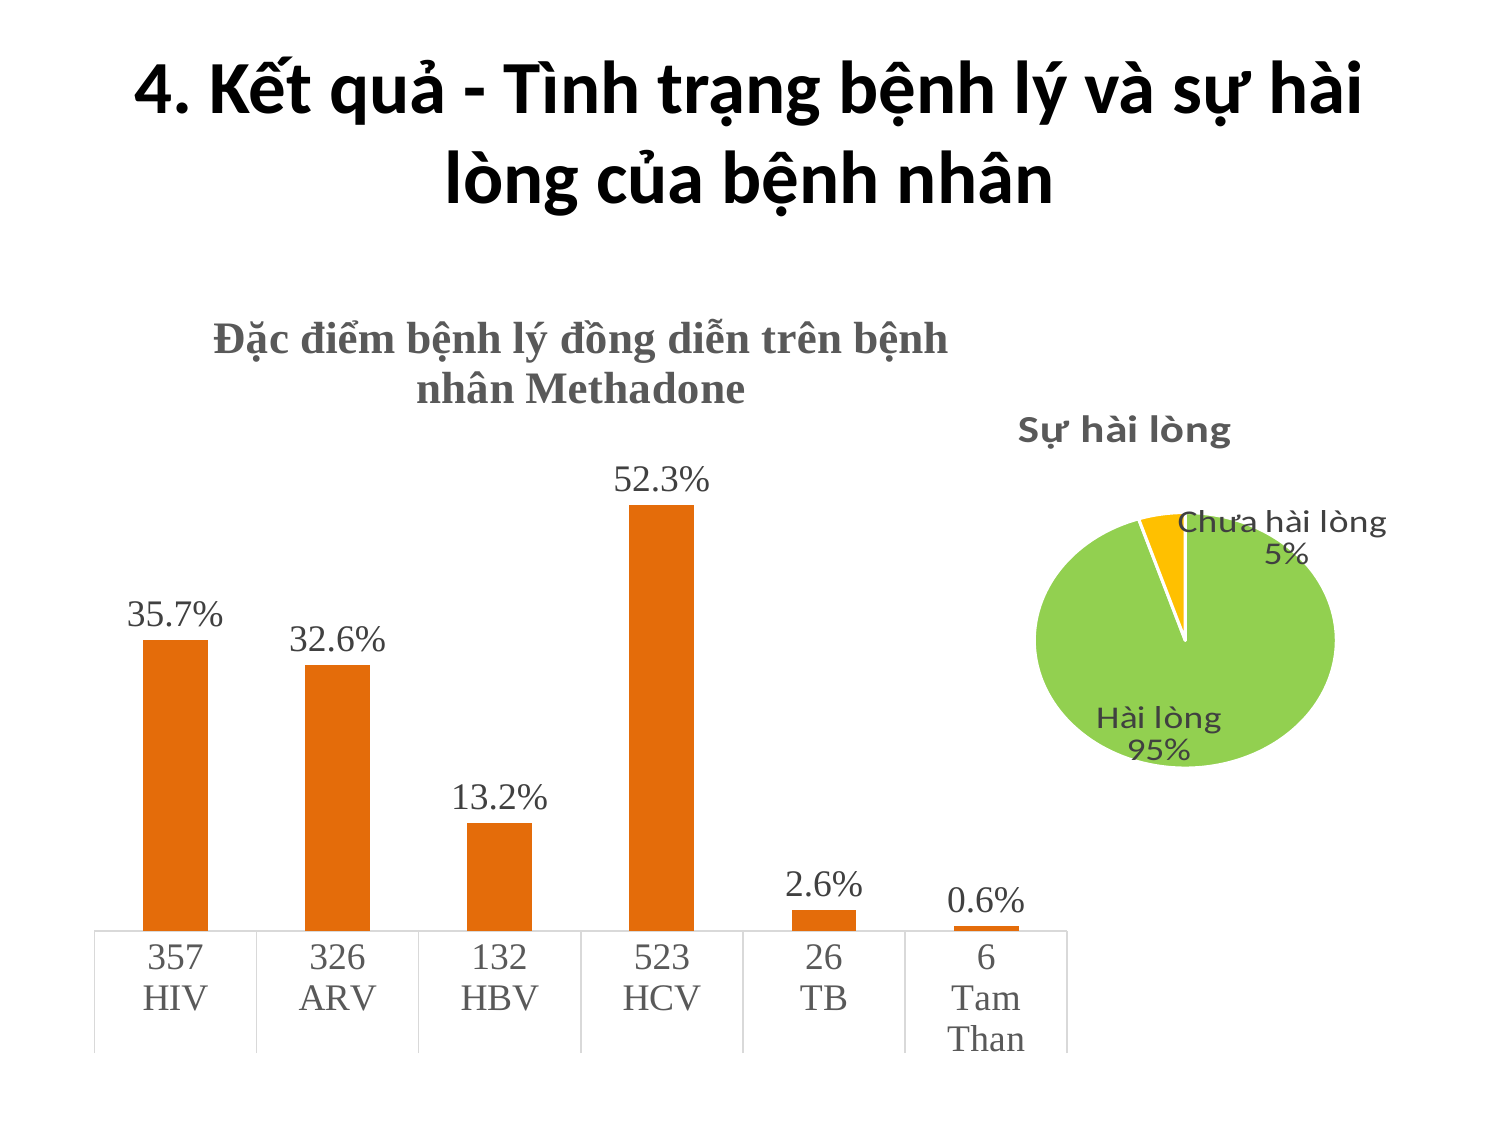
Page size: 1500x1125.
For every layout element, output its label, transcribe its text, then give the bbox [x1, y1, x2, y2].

title 4. Kết quả - Tình trạng bệnh lý và sự hài lòng của bệnh nhân [75, 45, 1425, 213]
chart [73, 274, 1500, 1076]
